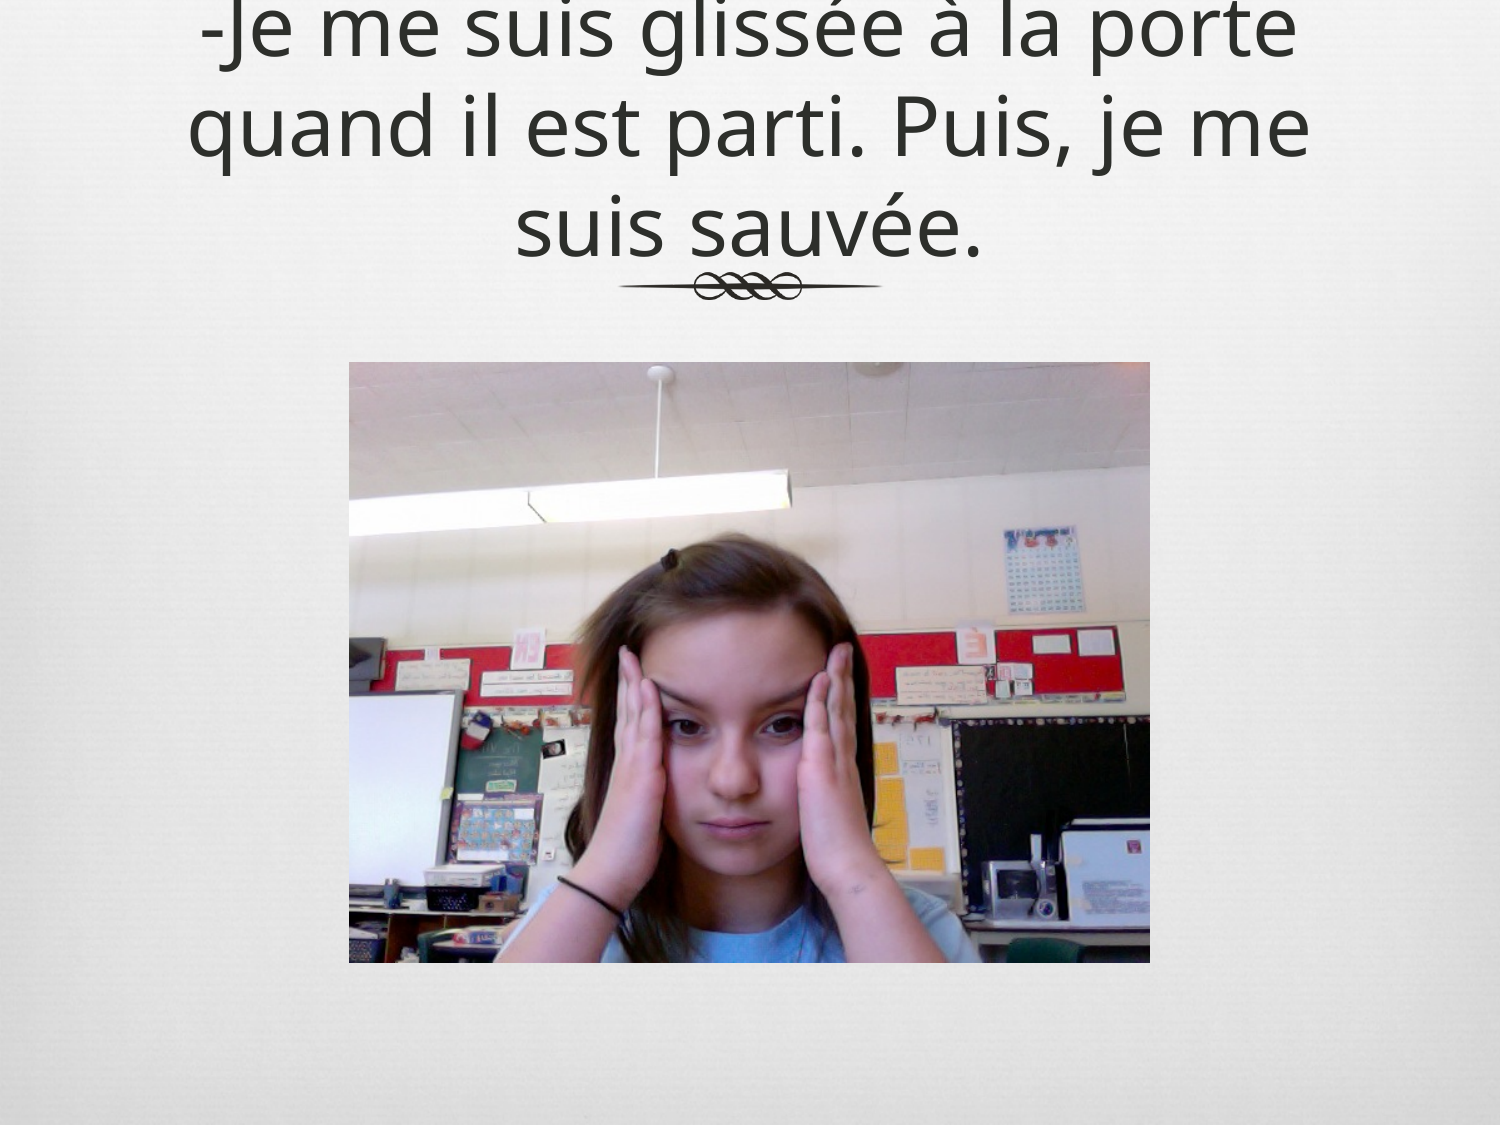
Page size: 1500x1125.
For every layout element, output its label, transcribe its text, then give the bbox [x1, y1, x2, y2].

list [111, 361, 1388, 963]
title -Je me suis glissée à la porte quand il est parti. Puis, je me suis sauvée. [112, 11, 1388, 236]
picture [615, 272, 885, 300]
